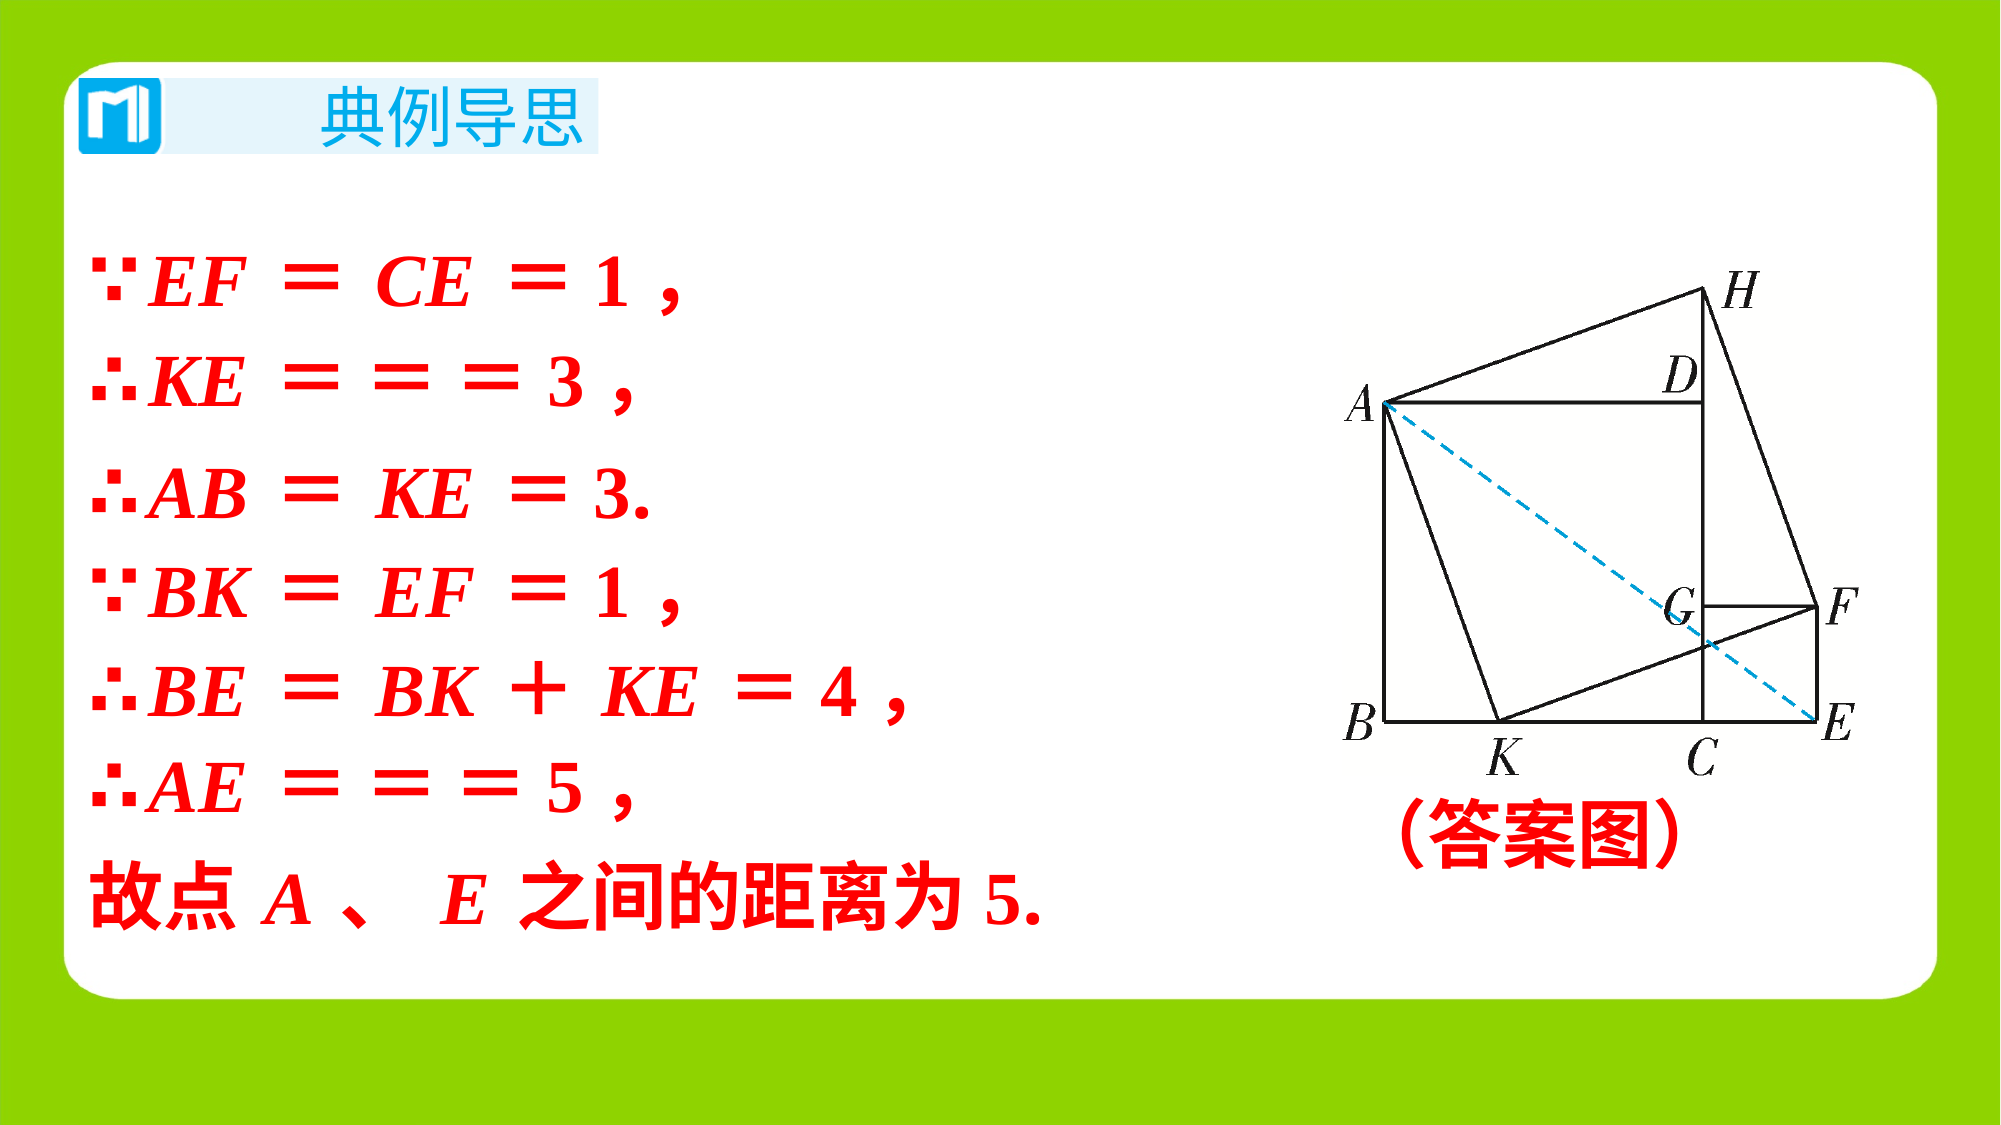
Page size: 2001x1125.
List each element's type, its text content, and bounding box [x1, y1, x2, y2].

text_box 故点A、E之间的距离为5. [88, 849, 982, 941]
text_box ∵BK＝EF＝1， [88, 542, 664, 634]
text_box ∴BE＝BK＋KE＝4， [88, 641, 857, 733]
text_box ∵EF＝CE＝1， [88, 231, 664, 323]
picture [0, 0, 2001, 1125]
text_box （答案图） [1352, 787, 1733, 878]
text_box ∴AB＝KE＝3. [88, 443, 626, 535]
